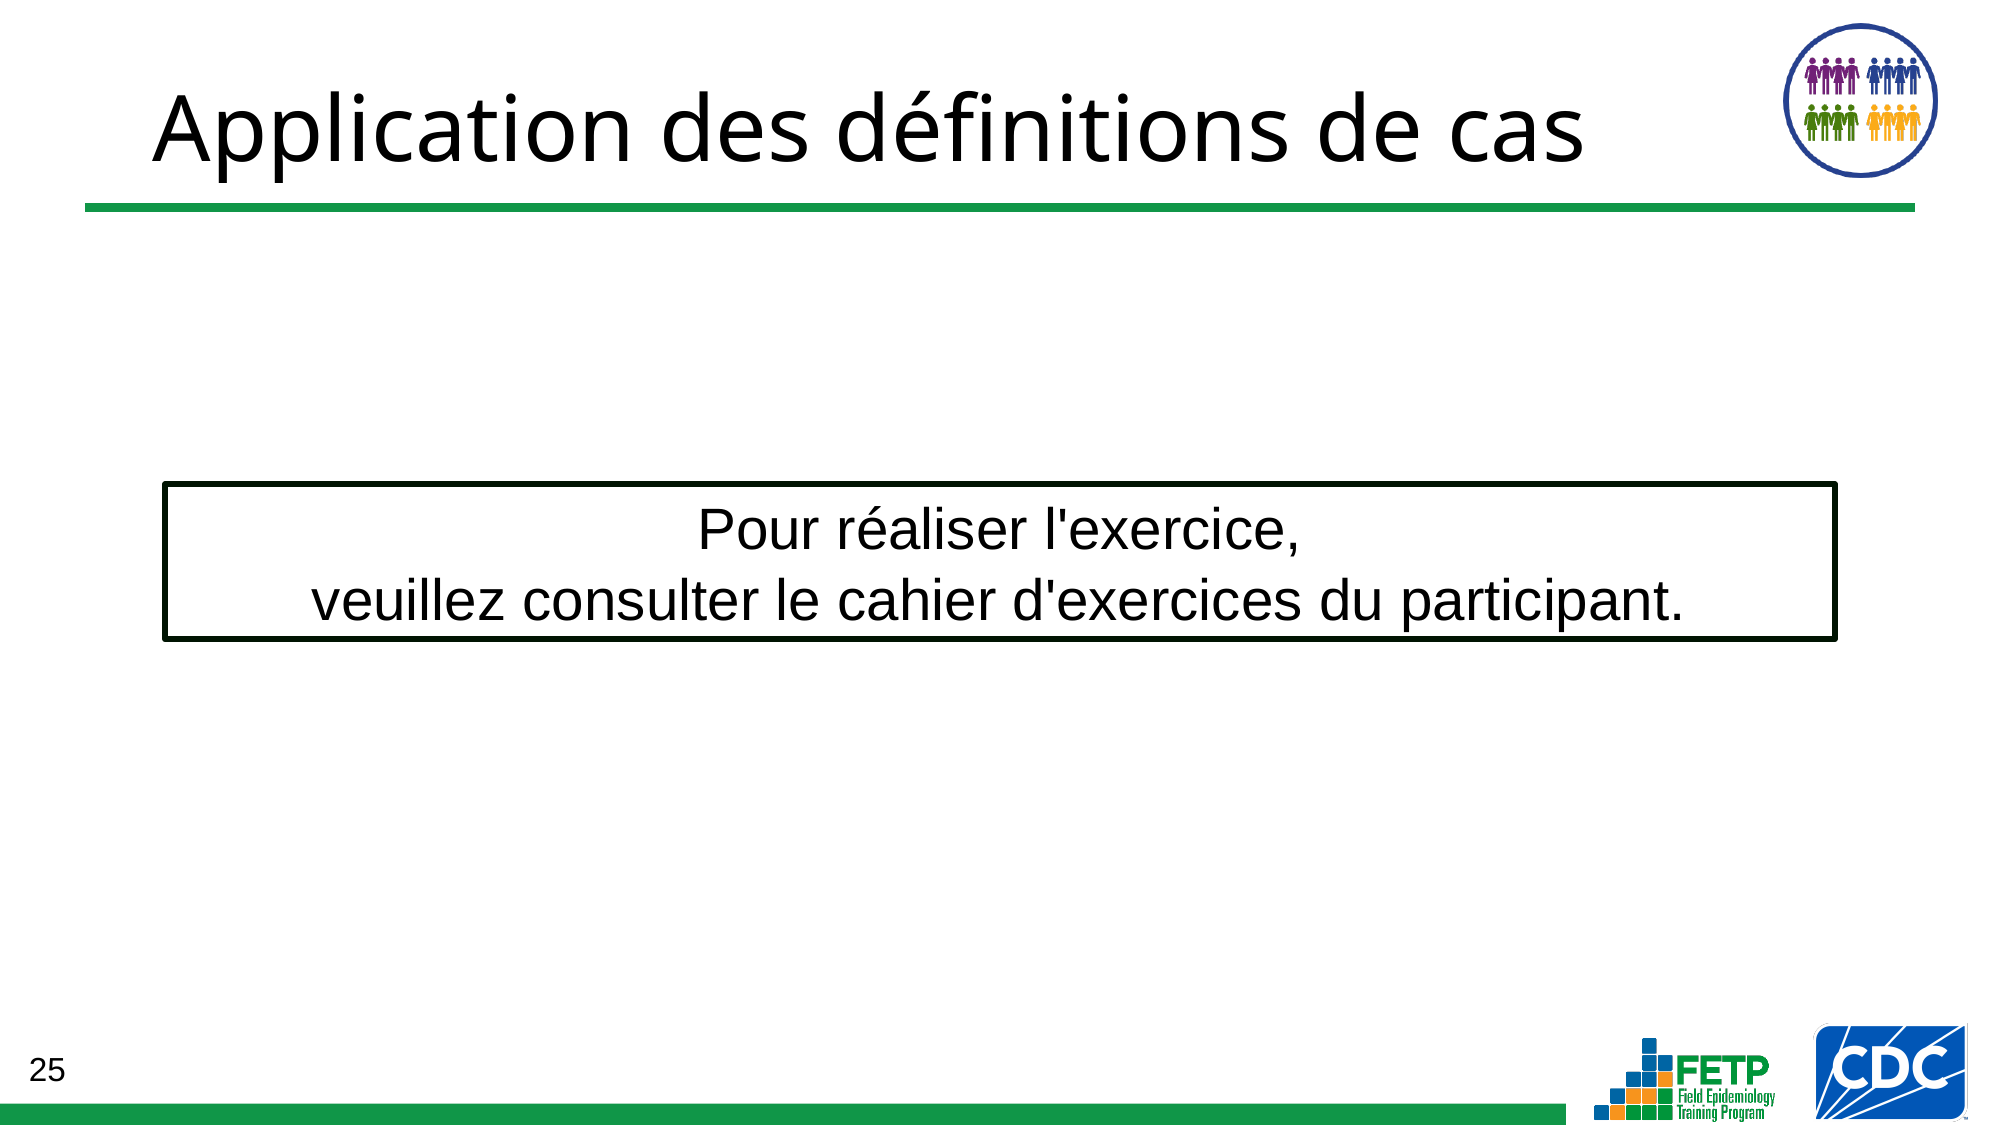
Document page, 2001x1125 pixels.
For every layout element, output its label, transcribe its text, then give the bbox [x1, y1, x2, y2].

picture [1594, 1038, 1775, 1122]
picture [1783, 23, 1938, 178]
picture [1813, 1023, 1968, 1122]
title Application des définitions de cas [137, 75, 1738, 207]
